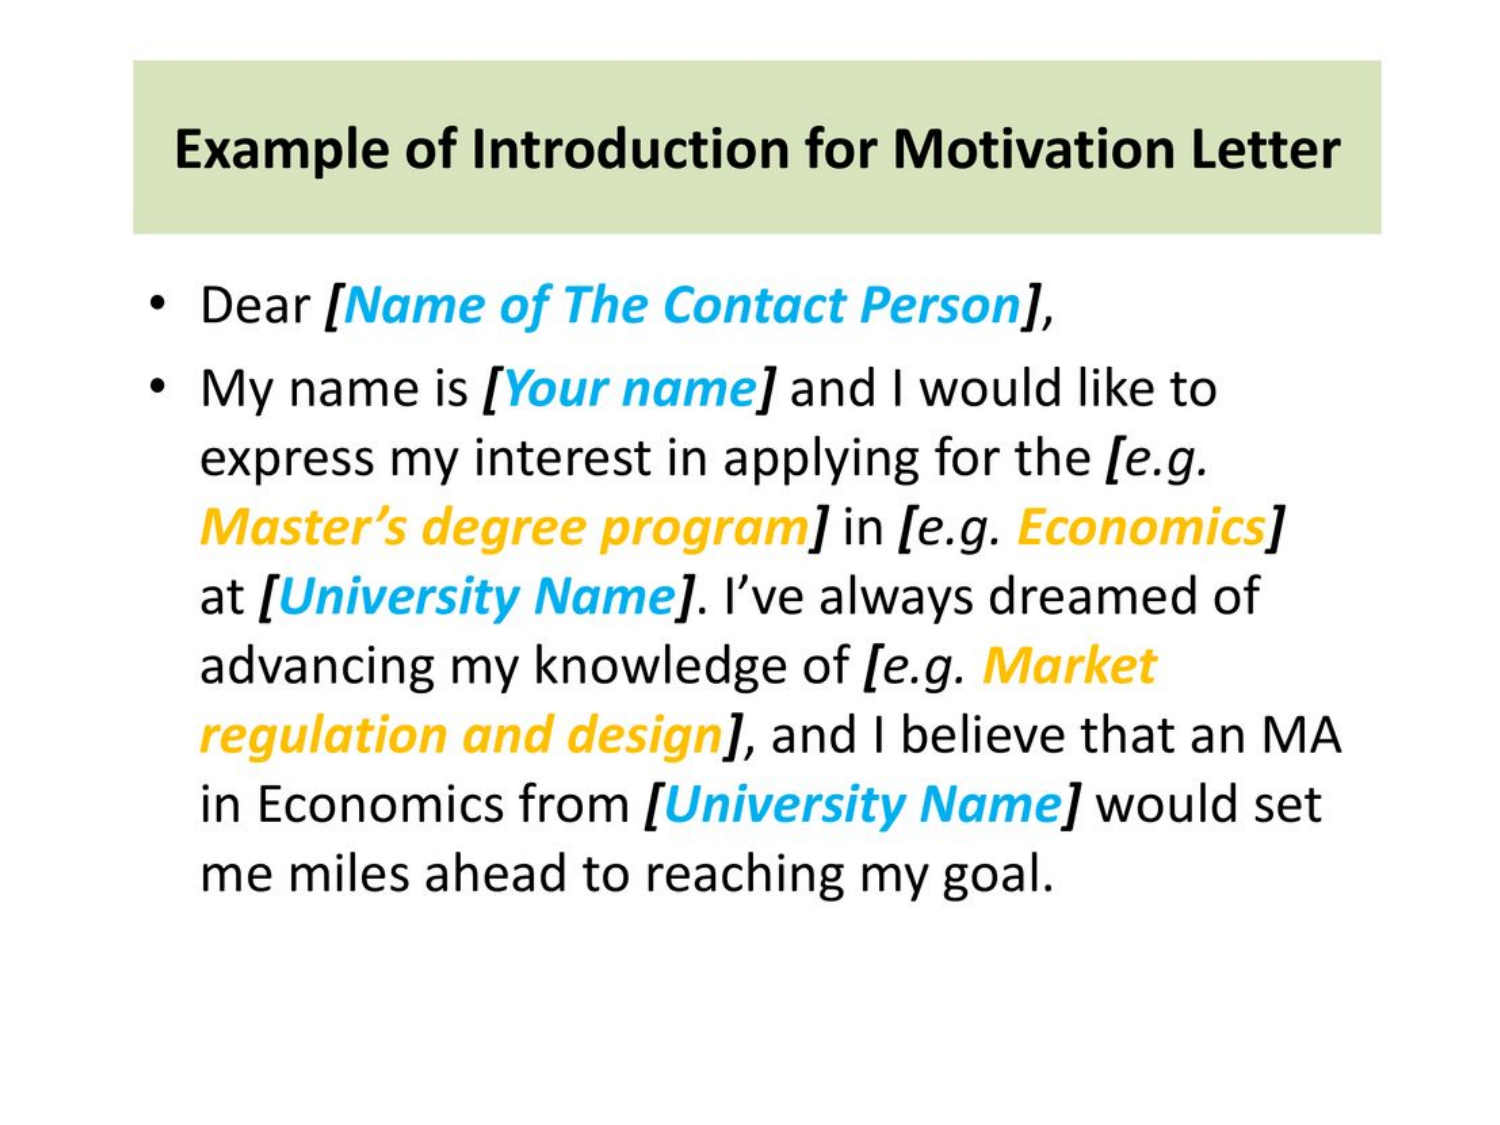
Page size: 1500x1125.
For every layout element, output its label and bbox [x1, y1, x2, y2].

picture [64, 18, 1452, 1059]
